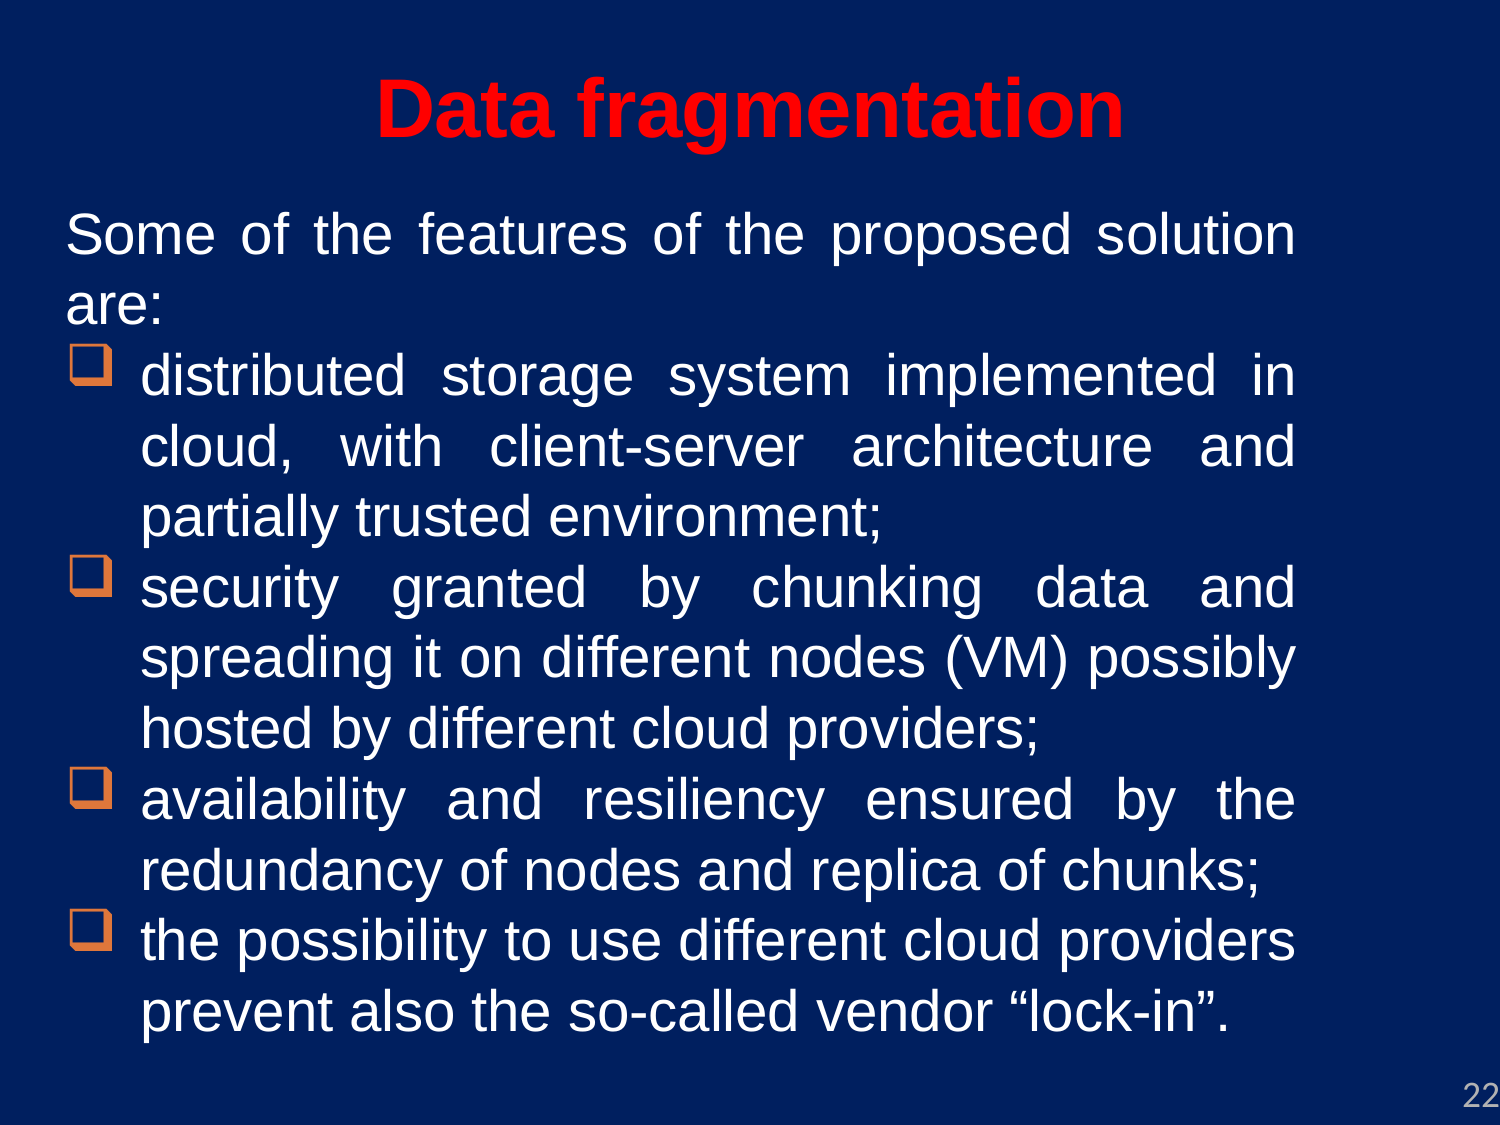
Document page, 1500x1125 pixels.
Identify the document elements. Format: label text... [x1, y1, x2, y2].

slide_number 22 [1437, 1069, 1500, 1125]
list Some of the features of the proposed solution are: distributed storage system implemented in cloud, with client-server architecture and partially trusted environment; security granted by chunking data and spreading it on different nodes (VM) possibly hosted by different cloud providers; availability and resiliency ensured by the redundancy of nodes and replica of chunks; the possibility to use different cloud providers prevent also the so-called vendor “lock-in”. [62, 195, 1437, 1043]
text_box Data fragmentation [44, 53, 1456, 155]
